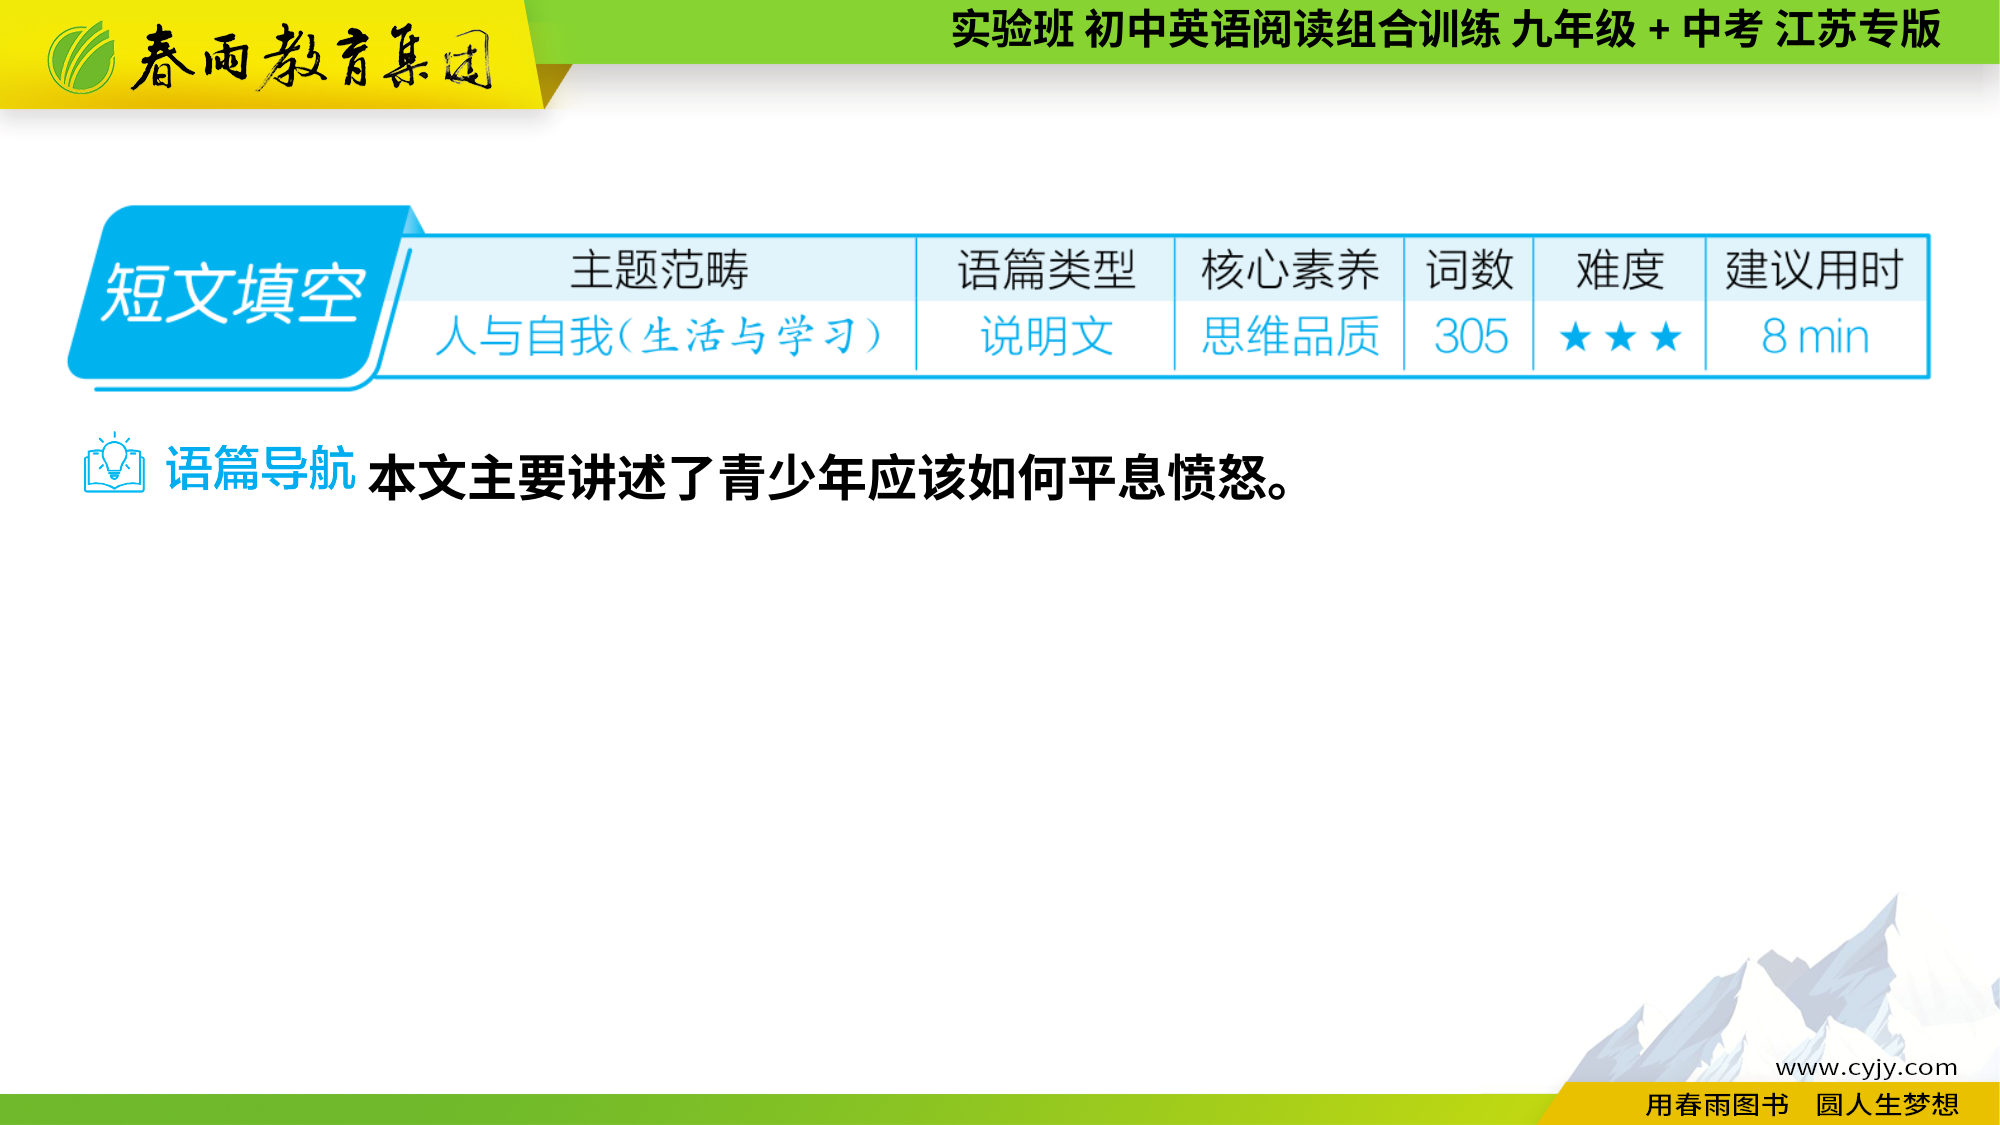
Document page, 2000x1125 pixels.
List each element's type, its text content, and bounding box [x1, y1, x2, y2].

list 本文主要讲述了青少年应该如何平息愤怒。 [59, 409, 1944, 504]
picture [0, 0, 2000, 1125]
